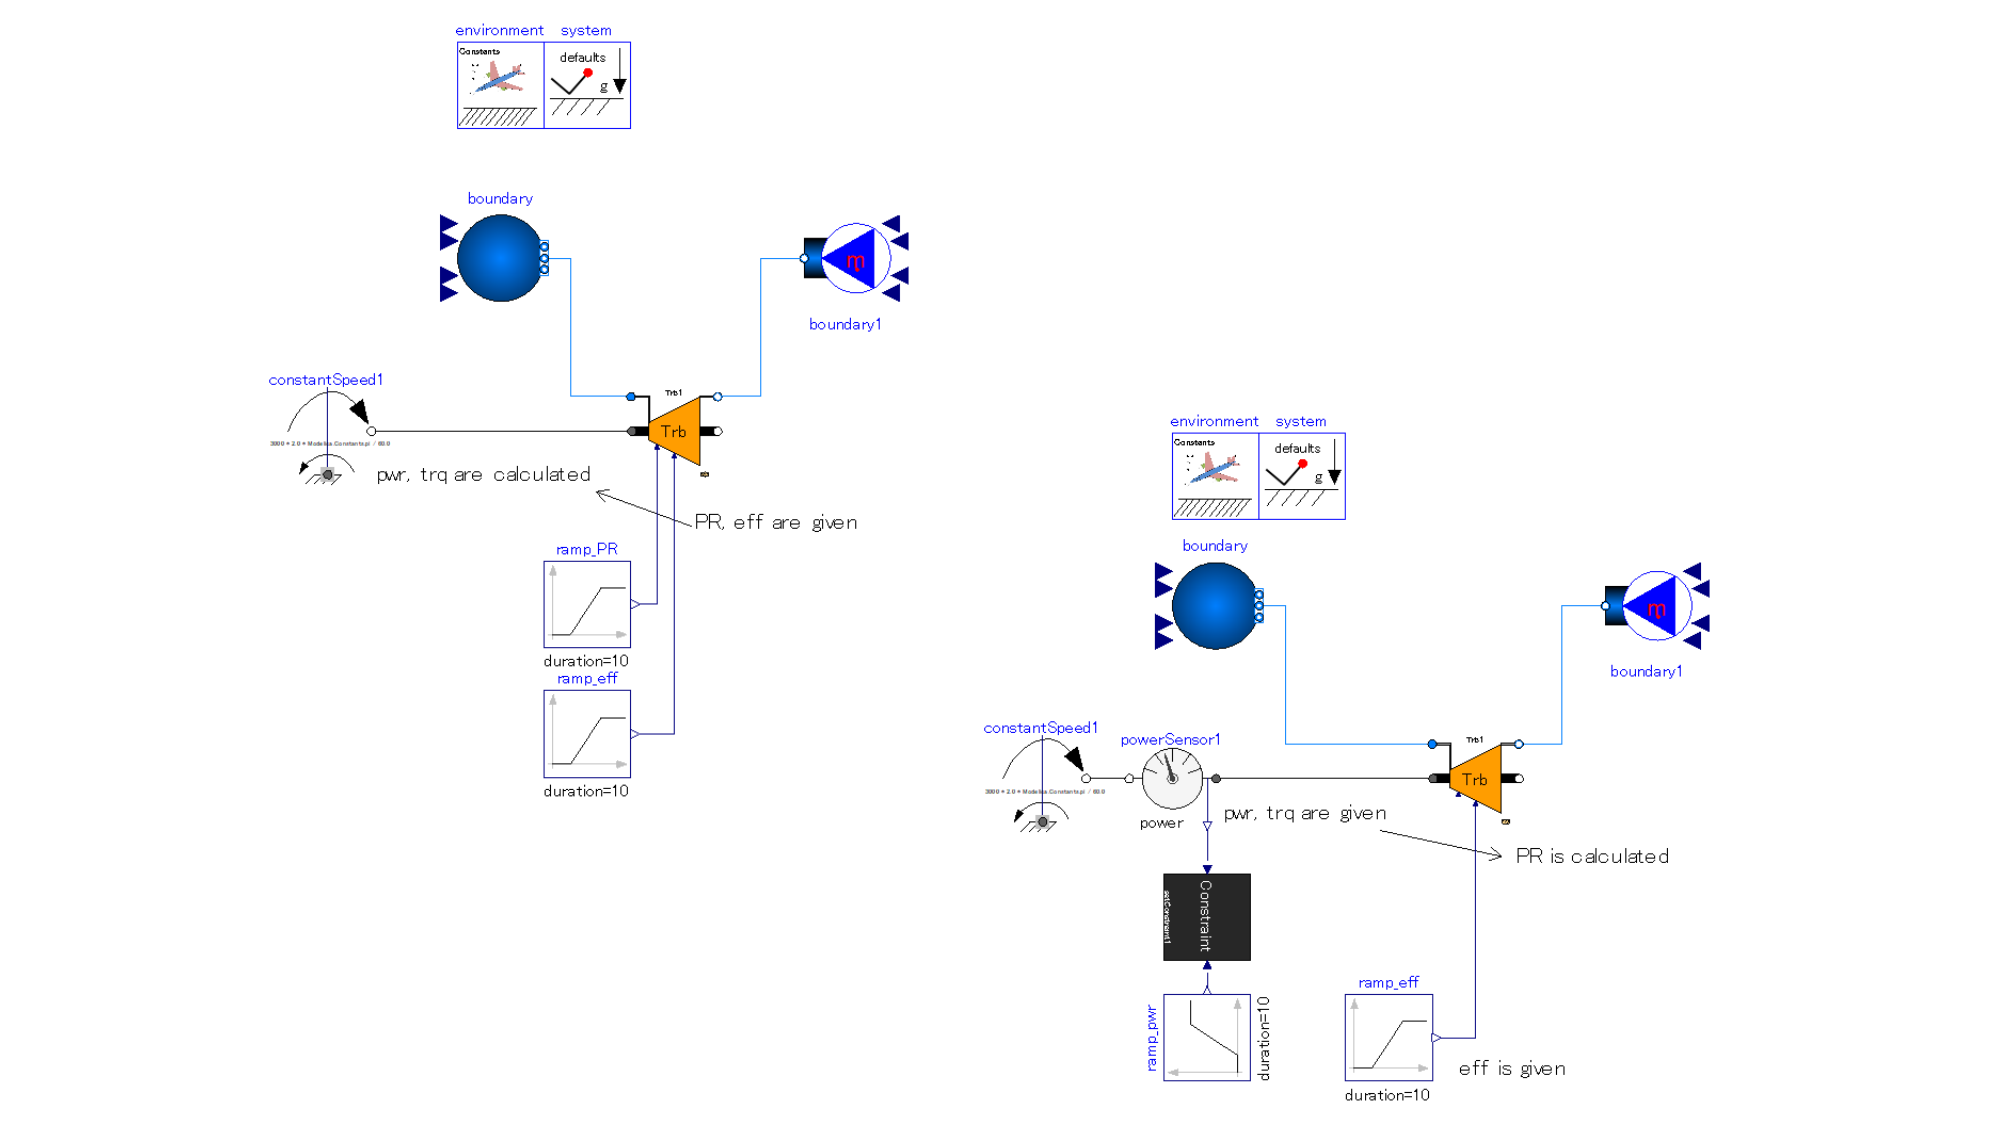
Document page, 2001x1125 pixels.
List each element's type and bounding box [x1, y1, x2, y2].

picture [964, 390, 1732, 1125]
picture [249, 0, 931, 822]
